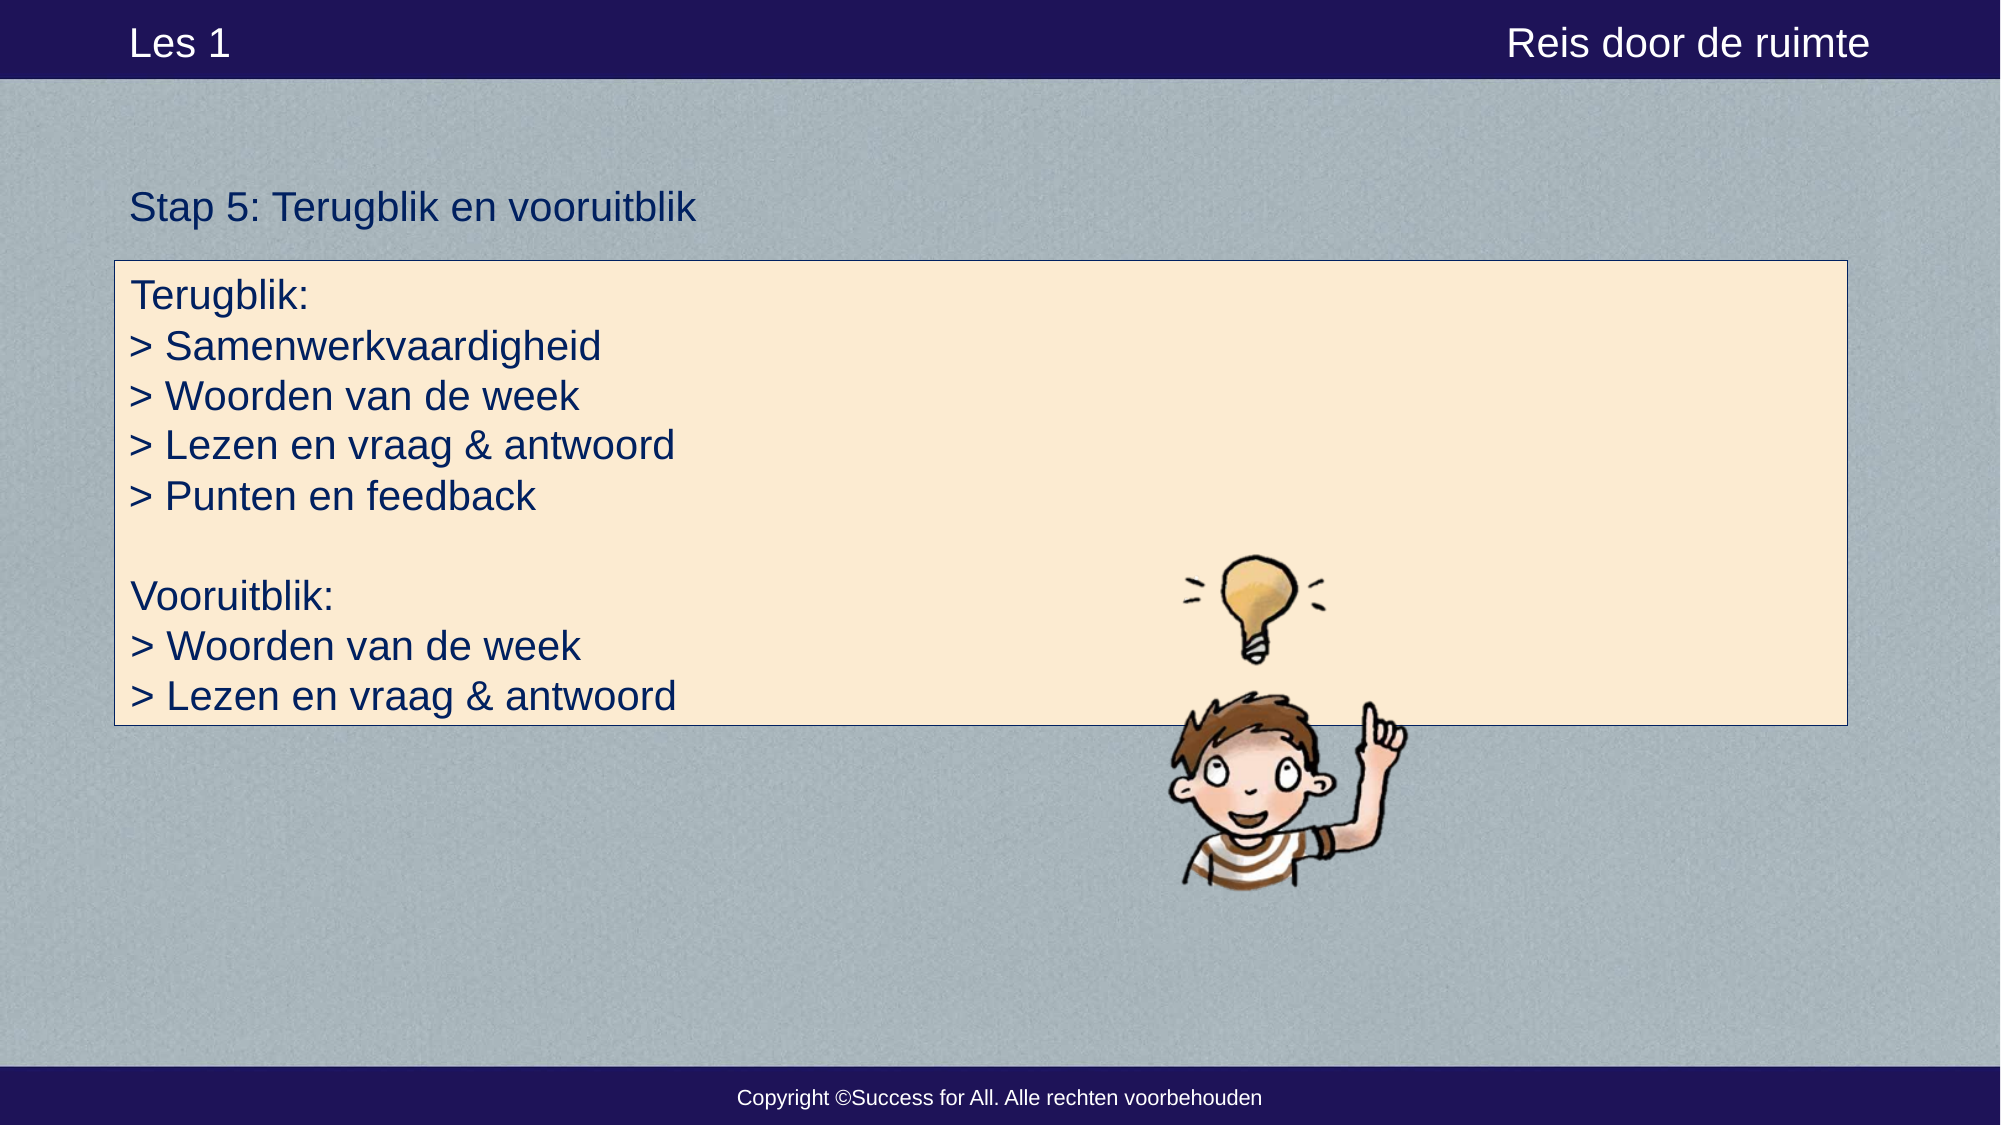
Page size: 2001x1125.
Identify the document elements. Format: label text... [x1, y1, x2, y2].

text_box Stap 5: Terugblik en vooruitblik [114, 172, 907, 237]
text_box Copyright ©Success for All. Alle rechten voorbehouden [0, 1076, 2000, 1125]
text_box Les 1 [114, 8, 354, 73]
text_box Terugblik: > Samenwerkvaardigheid > Woorden van de week > Lezen en vraag & antwoord > Punten en feedback Vooruitblik: > Woorden van de week > Lezen en vraag & antwoord [114, 260, 1848, 726]
text_box Reis door de ruimte [999, 8, 1886, 73]
picture [0, 0, 2001, 1125]
